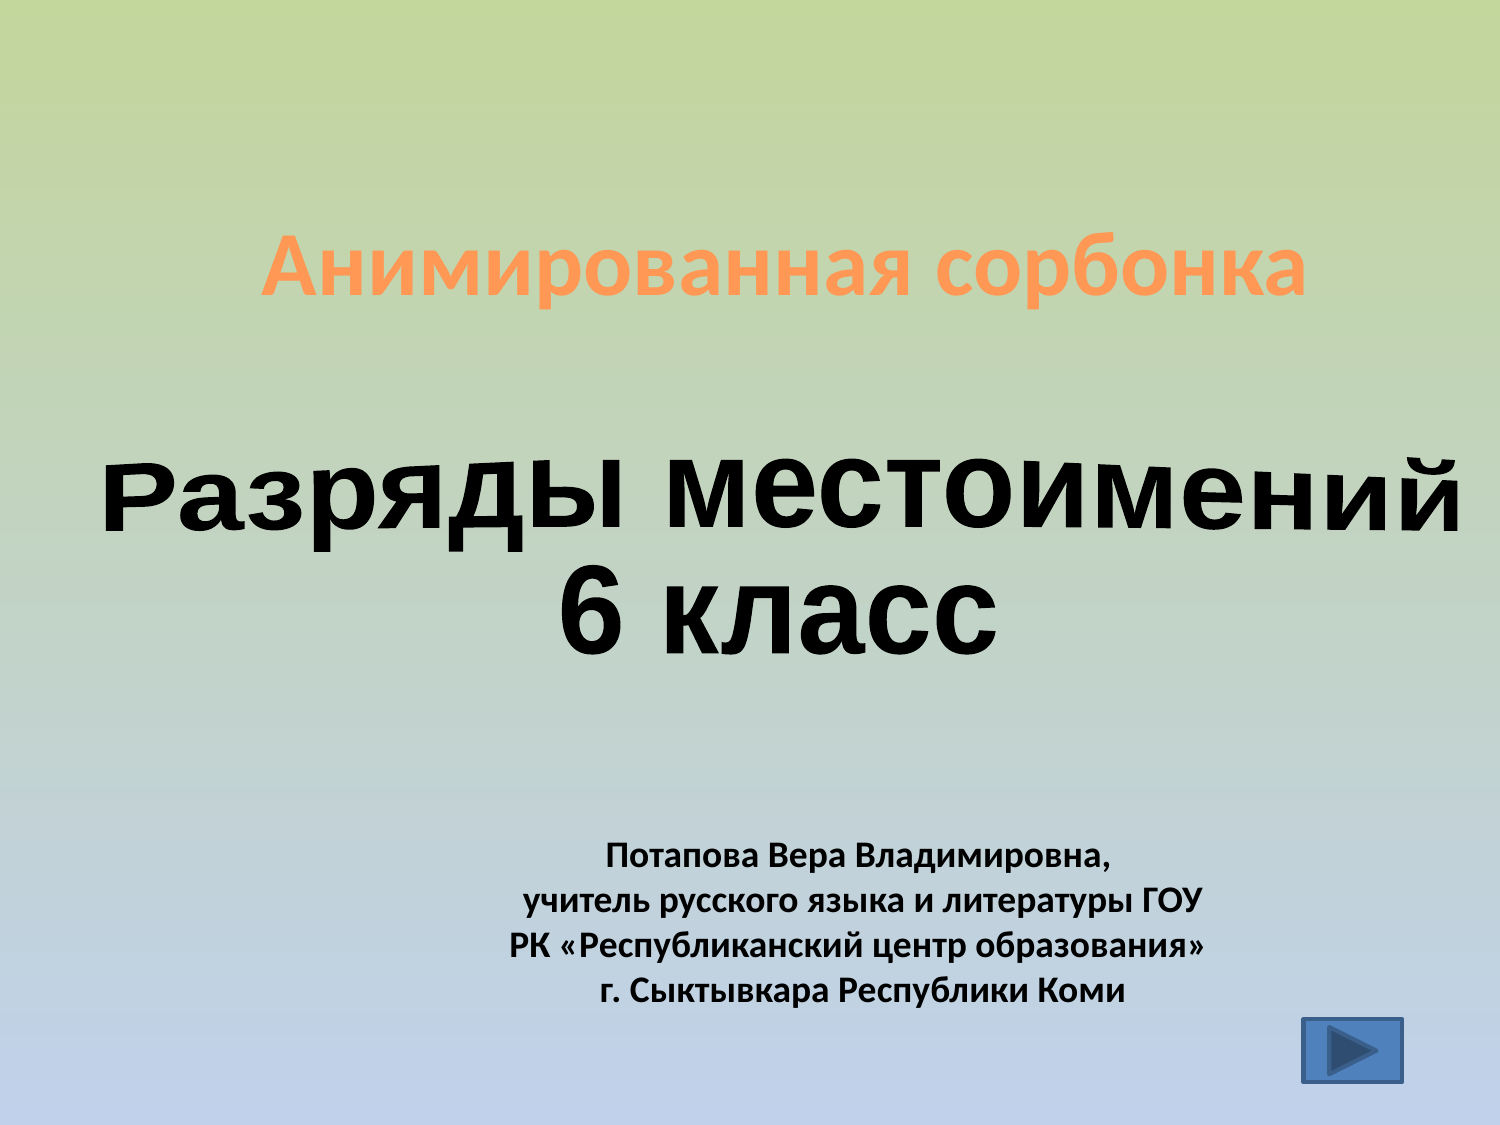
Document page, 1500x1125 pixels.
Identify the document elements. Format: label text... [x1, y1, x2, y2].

text_box Потапова Вера Владимировна, учитель русского языка и литературы ГОУ РК «Республиканский центр образования» г. Сыктывкара Республики Коми [171, 822, 1500, 1017]
text_box Анимированная сорбонка [64, 196, 1500, 366]
text_box [1301, 1017, 1404, 1084]
